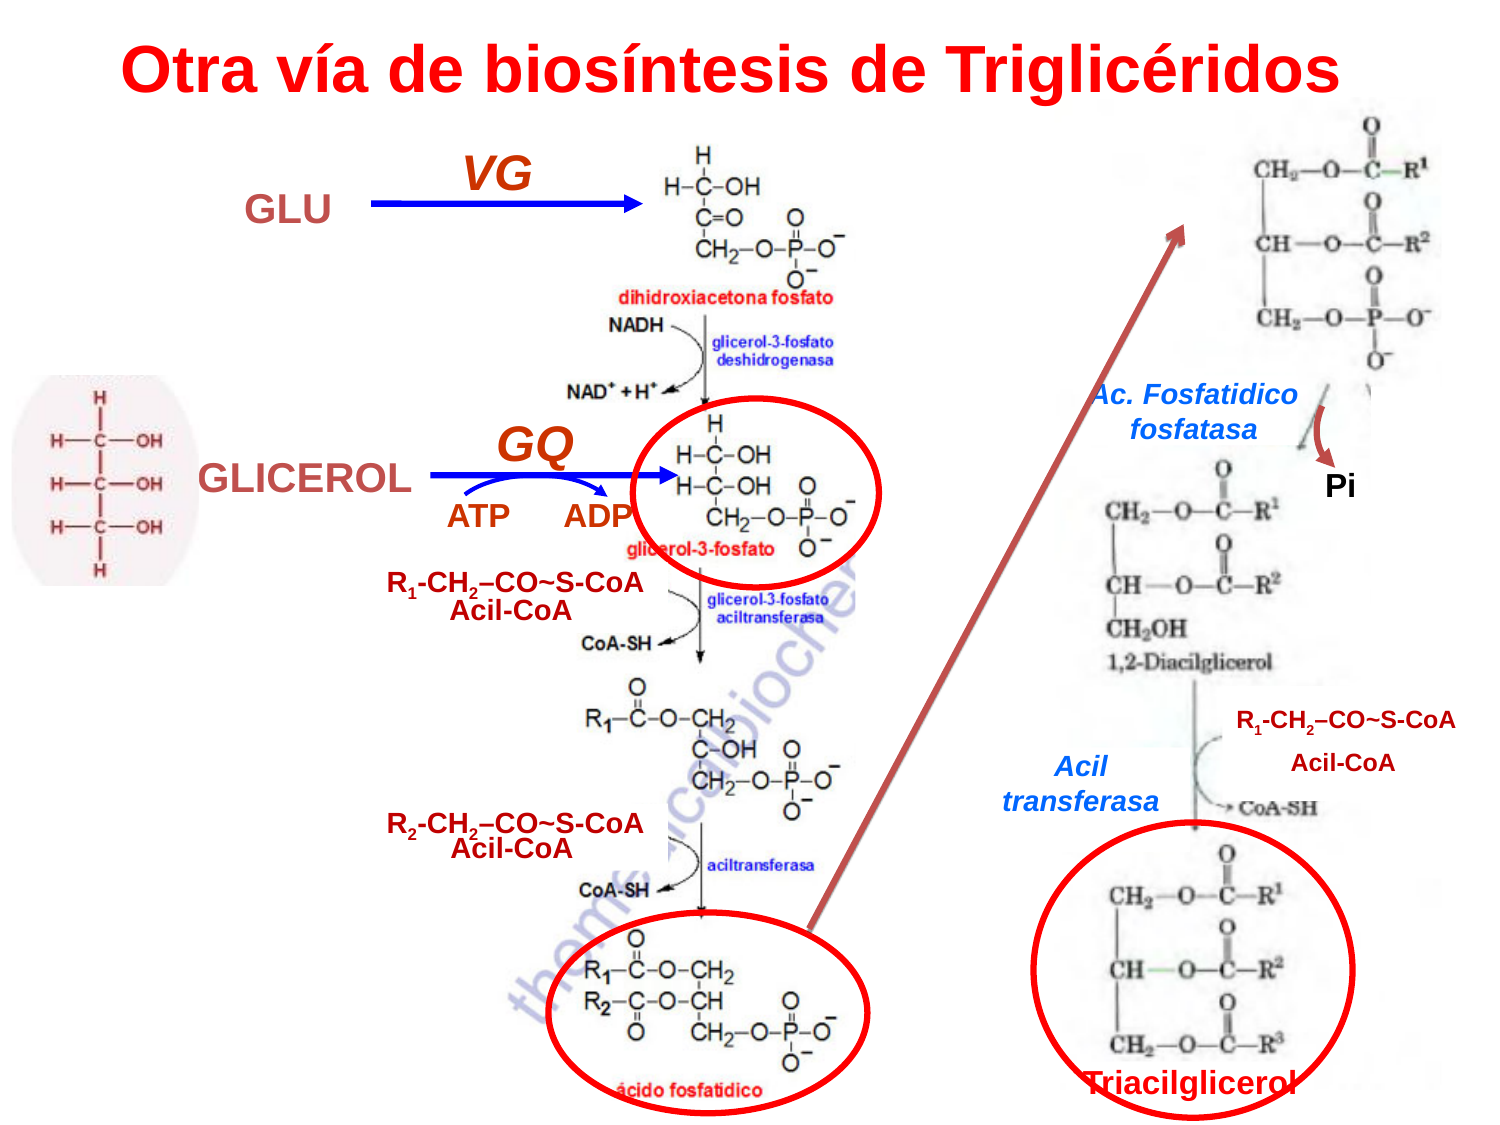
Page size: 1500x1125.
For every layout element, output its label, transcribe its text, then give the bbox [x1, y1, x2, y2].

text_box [471, 132, 1266, 1114]
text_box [205, 404, 679, 543]
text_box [971, 96, 1477, 1102]
text_box Otra vía de biosíntesis de Triglicéridos [0, 18, 1465, 114]
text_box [808, 223, 1184, 929]
picture [11, 374, 200, 587]
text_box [229, 132, 644, 240]
text_box R1-CH2–CO~S-CoA Acil-CoA [363, 562, 466, 633]
text_box R2-CH2–CO~S-CoA Acil-CoA [363, 803, 466, 871]
